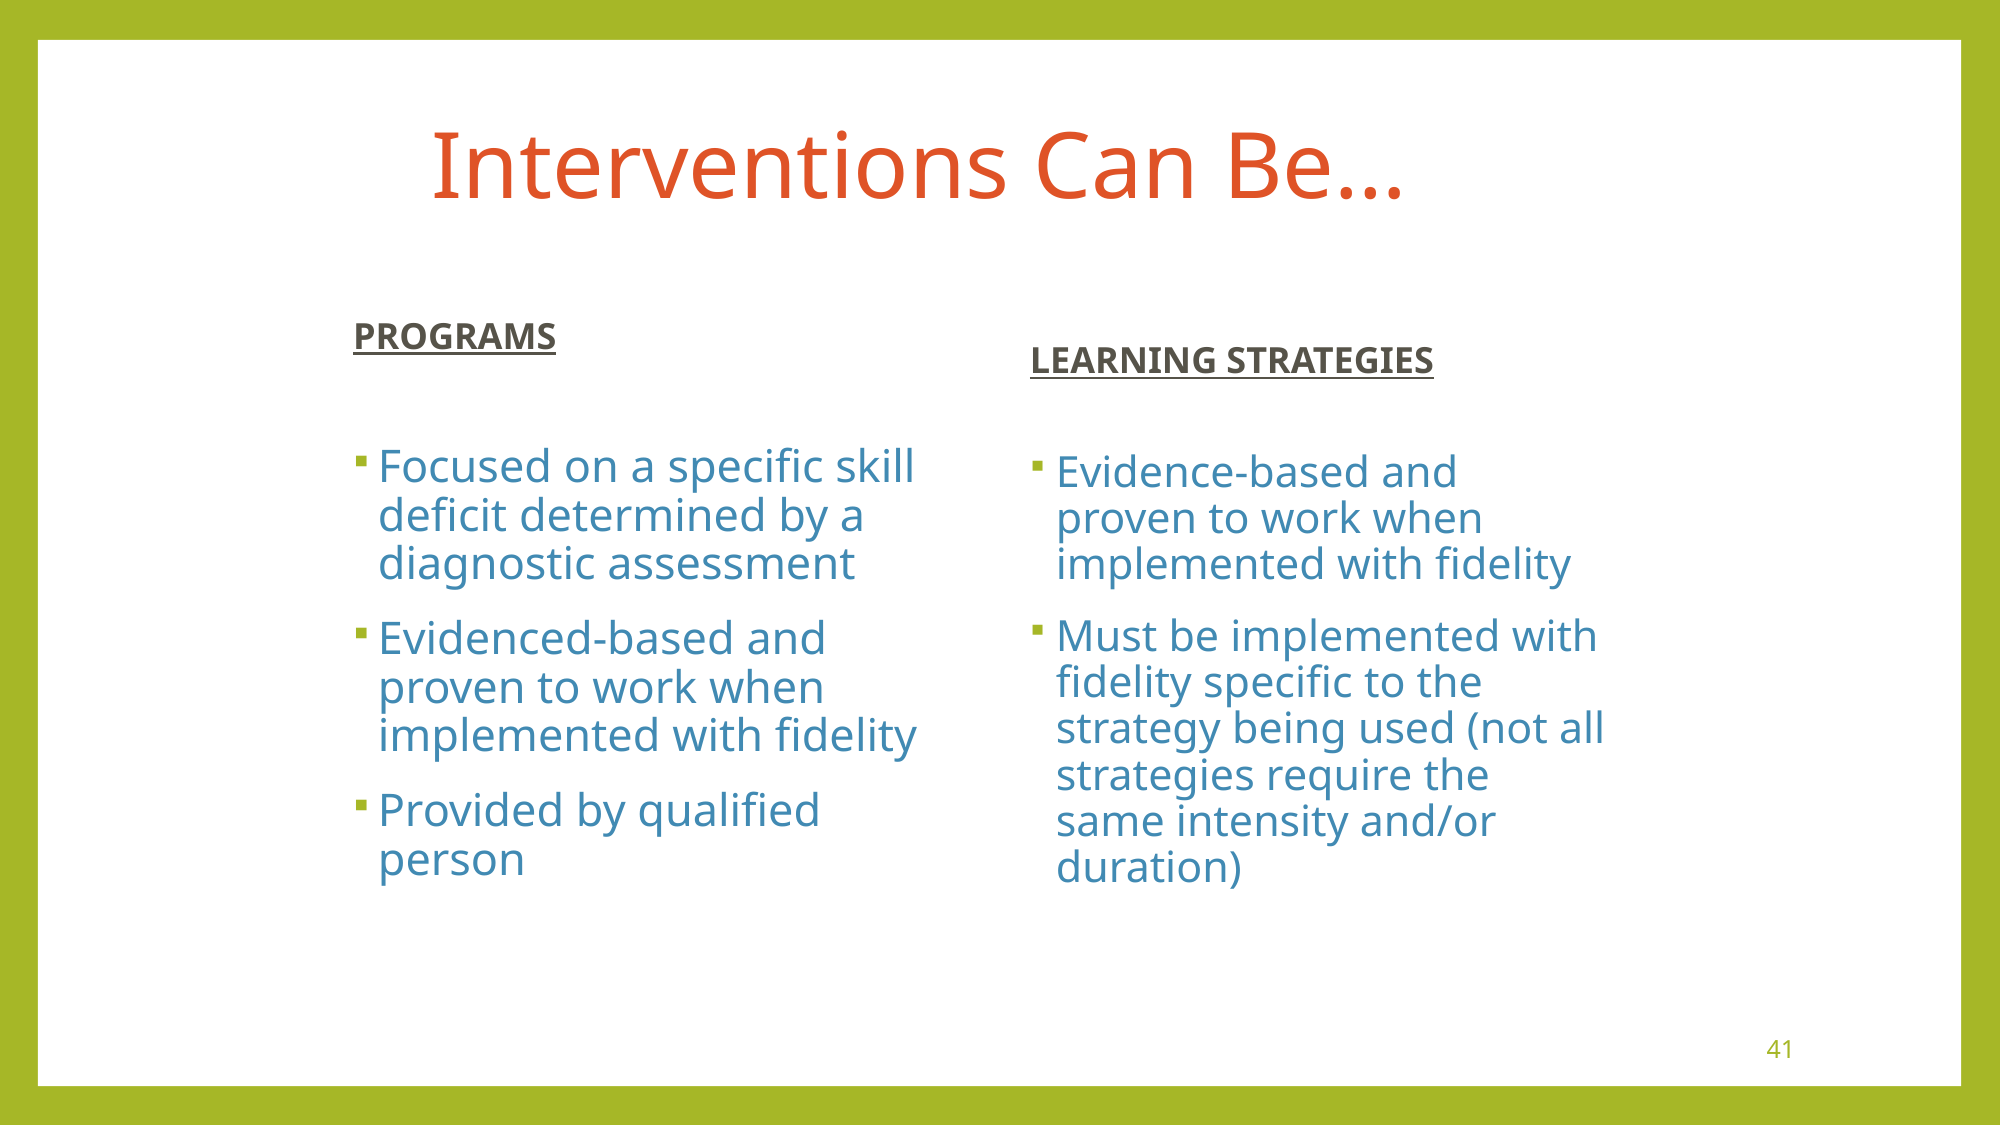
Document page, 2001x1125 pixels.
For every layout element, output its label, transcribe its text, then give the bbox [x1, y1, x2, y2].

list LEARNING STRATEGIES [1015, 302, 1531, 390]
slide_number 41 [1530, 1020, 1811, 1081]
title Interventions Can Be… [416, 87, 1475, 250]
list Focused on a specific skill deficit determined by a diagnostic assessment Evidenced-based and proven to work when implemented with fidelity Provided by qualified person [338, 436, 946, 898]
list PROGRAMS [338, 302, 853, 374]
list Evidence-based and proven to work when implemented with fidelity Must be implemented with fidelity specific to the strategy being used (not all strategies require the same intensity and/or duration) [1015, 442, 1623, 903]
